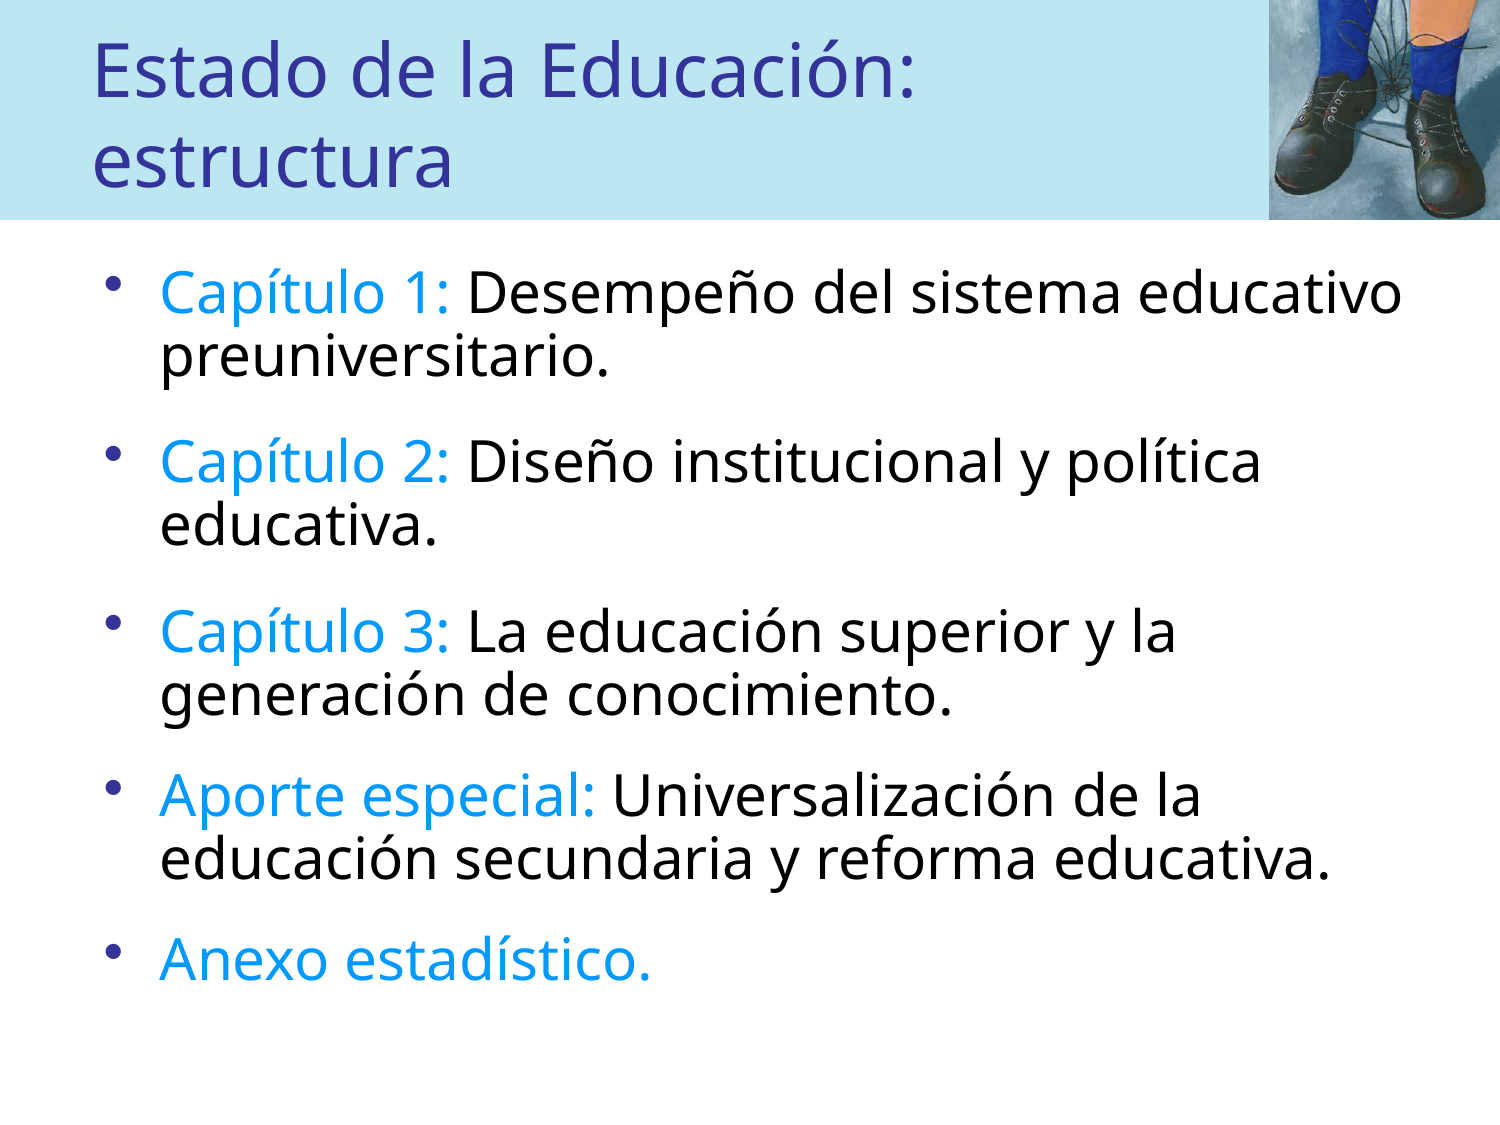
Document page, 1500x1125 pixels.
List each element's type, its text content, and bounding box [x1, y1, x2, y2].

title Estado de la Educación: estructura [76, 18, 1247, 207]
picture [0, 0, 1500, 220]
list Capítulo 1: Desempeño del sistema educativo preuniversitario. Capítulo 2: Diseño institucional y política educativa. Capítulo 3: La educación superior y la generación de conocimiento. Aporte especial: Universalización de la educación secundaria y reforma educativa. Anexo estadístico. [88, 255, 1448, 1024]
